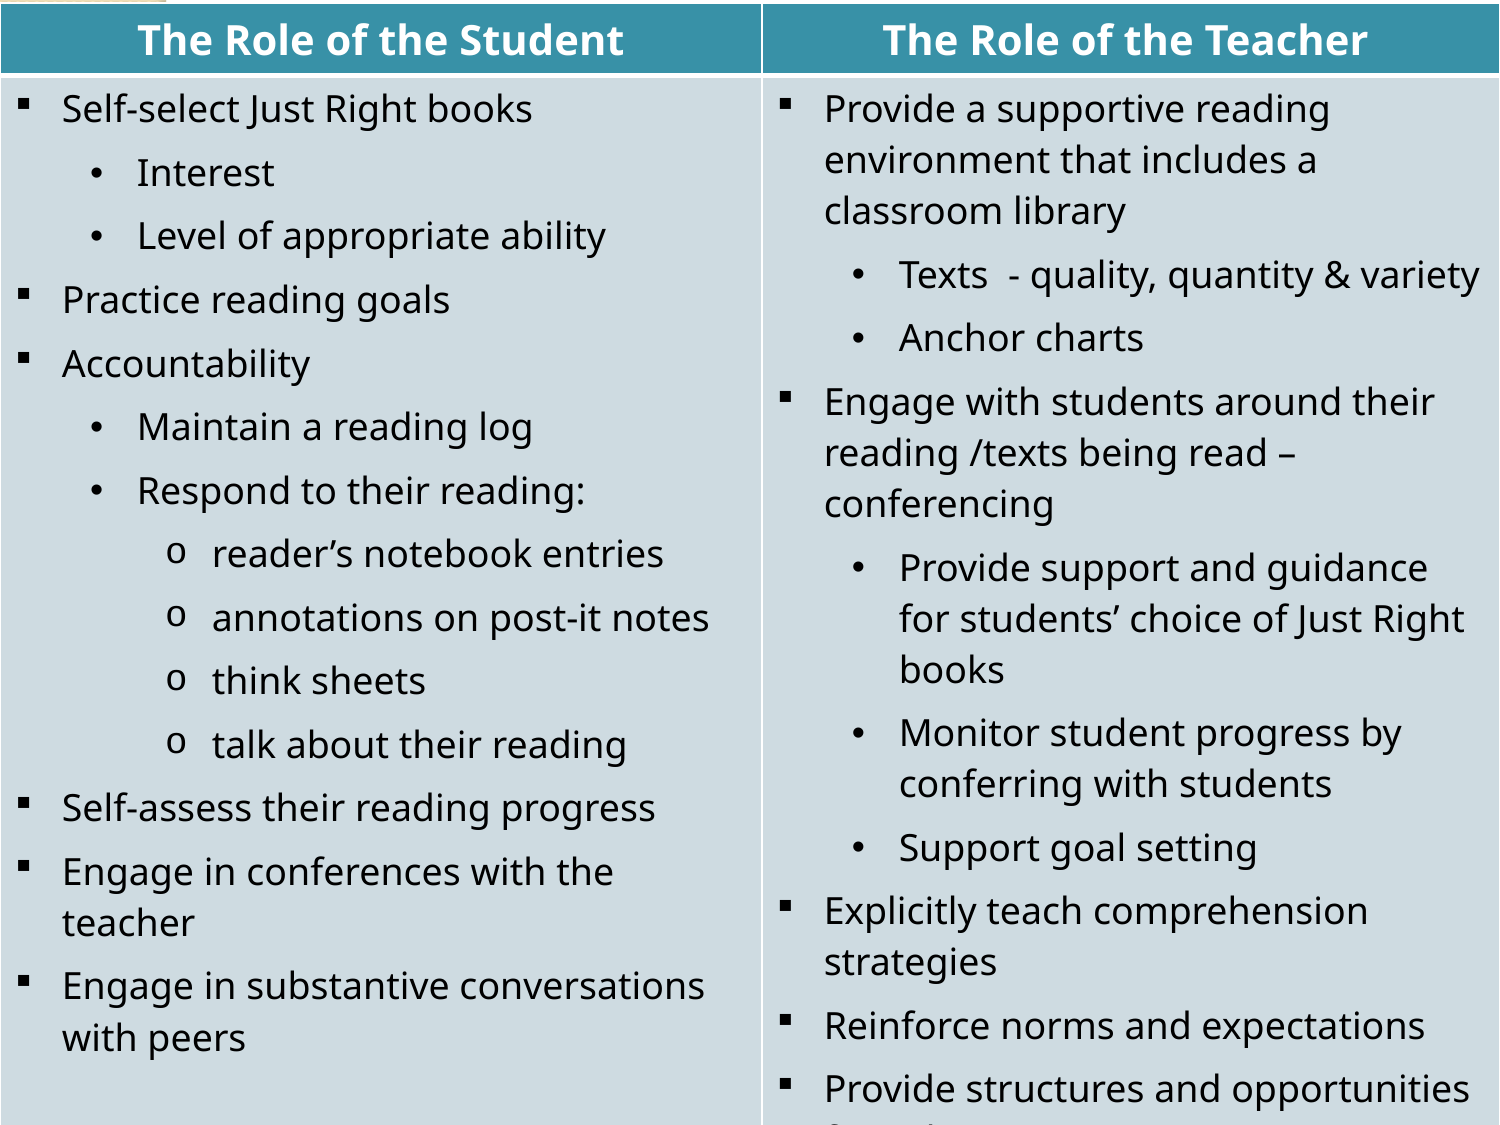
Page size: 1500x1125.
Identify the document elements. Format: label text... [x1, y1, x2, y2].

table_header The Role of the Teacher [763, 4, 1499, 73]
table_header The Role of the Student [1, 4, 761, 73]
table_cell Provide a supportive reading environment that includes a classroom library Texts - quality, quantity & variety Anchor charts Engage with students around their reading /texts being read – conferencing Provide support and guidance for students’ choice of Just Right books Monitor student progress by conferring with students Support goal setting Explicitly teach comprehension strategies Reinforce norms and expectations Provide structures and opportunities for substantive conversations Continuously read students’ reading responses [763, 78, 1499, 1125]
table_cell Self-select Just Right books Interest Level of appropriate ability Practice reading goals Accountability Maintain a reading log Respond to their reading: reader’s notebook entries annotations on post-it notes think sheets talk about their reading Self-assess their reading progress Engage in conferences with the teacher Engage in substantive conversations with peers [1, 78, 761, 1125]
